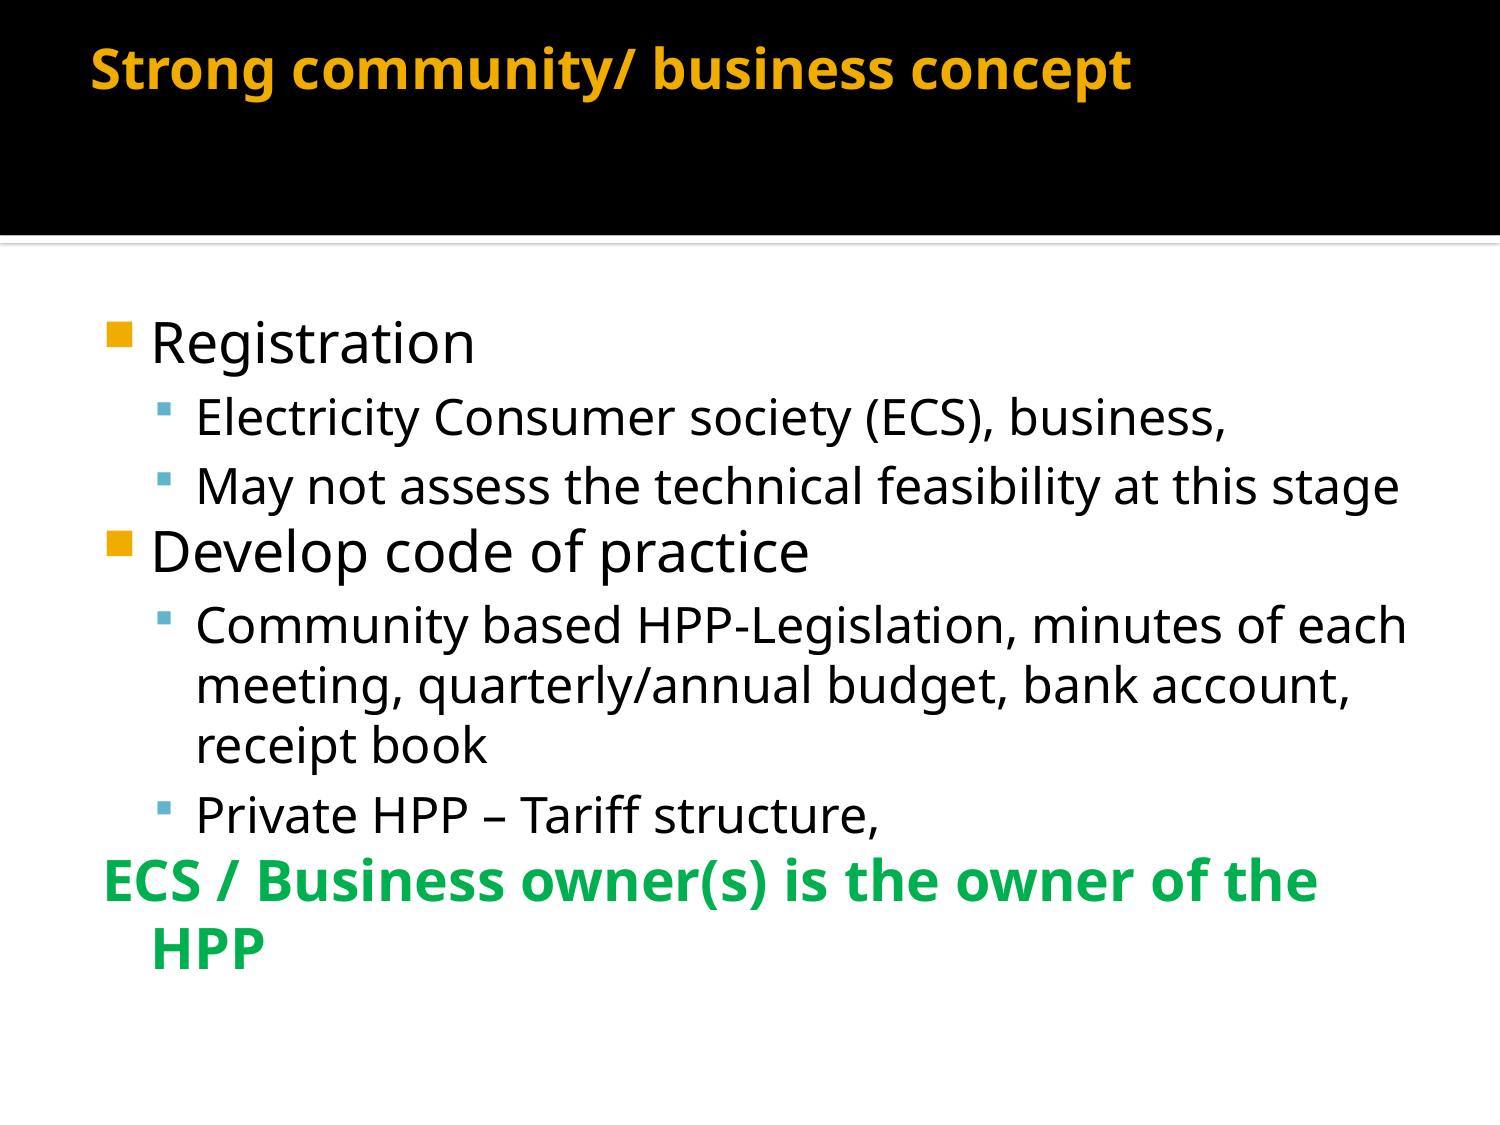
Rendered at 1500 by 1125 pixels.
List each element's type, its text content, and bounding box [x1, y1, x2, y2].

title Strong community/ business concept [75, 25, 1477, 176]
list Registration Electricity Consumer society (ECS), business, May not assess the technical feasibility at this stage Develop code of practice Community based HPP-Legislation, minutes of each meeting, quarterly/annual budget, bank account, receipt book Private HPP – Tariff structure, ECS / Business owner(s) is the owner of the HPP [75, 291, 1425, 1050]
